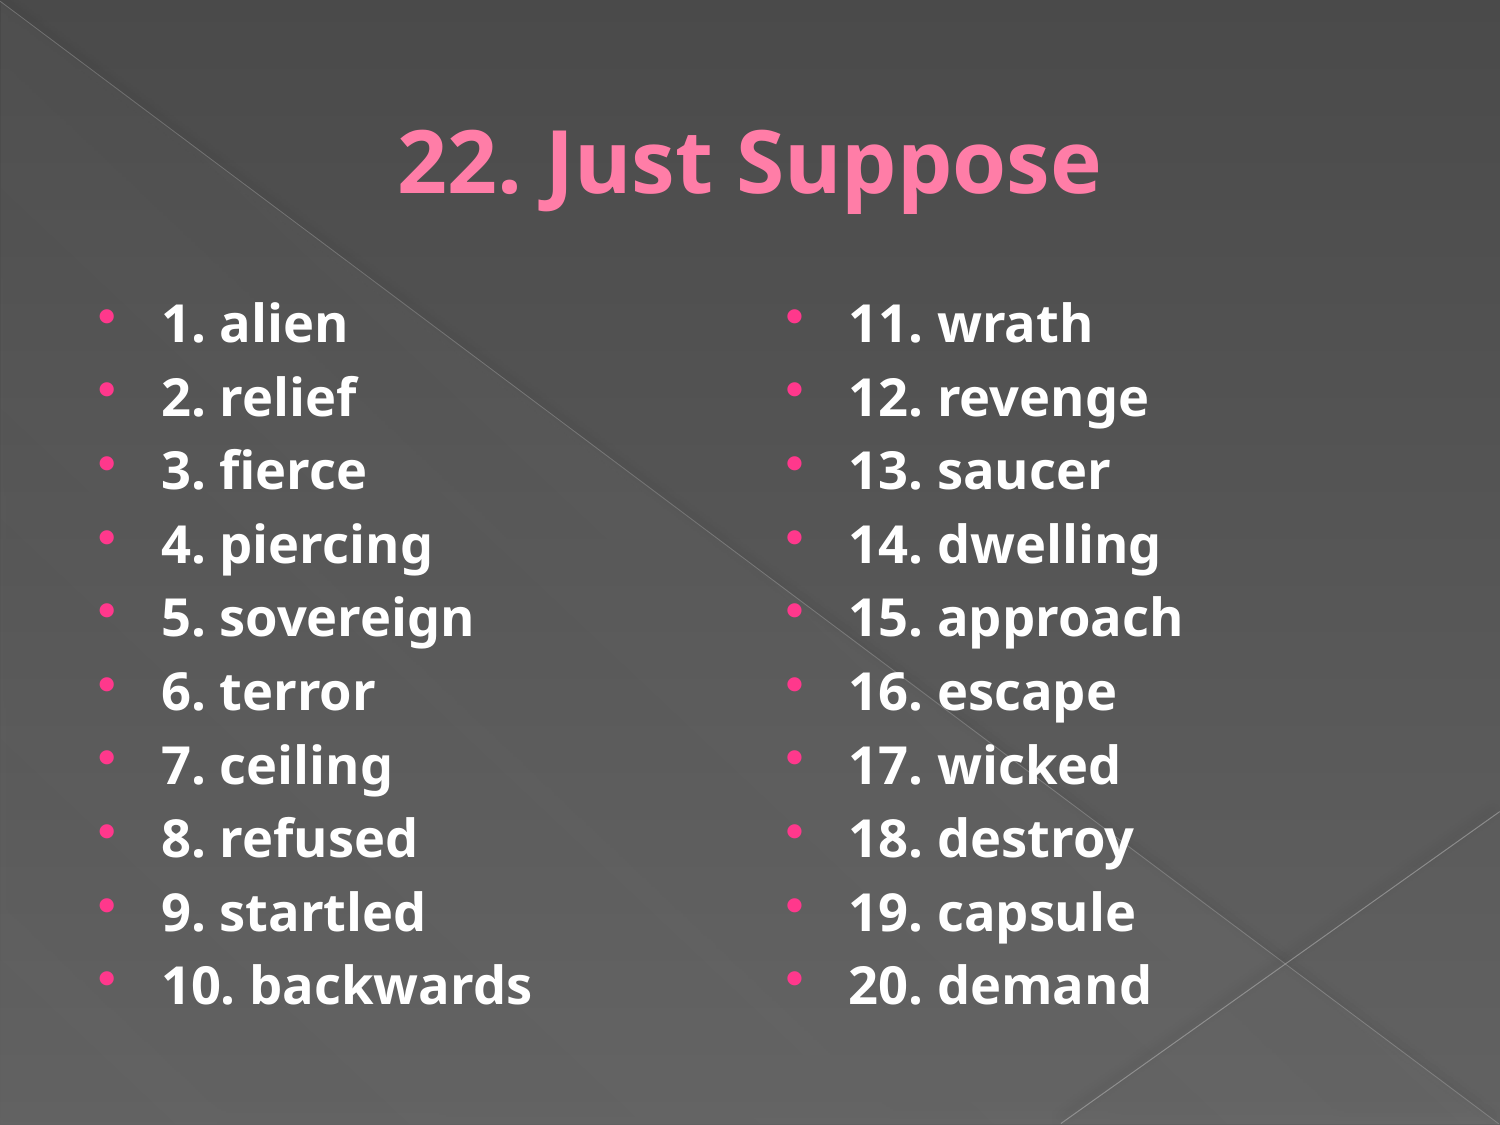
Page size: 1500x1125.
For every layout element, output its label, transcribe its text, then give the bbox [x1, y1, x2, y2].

list 1. alien 2. relief 3. fierce 4. piercing 5. sovereign 6. terror 7. ceiling 8. refused 9. startled 10. backwards [75, 282, 738, 1025]
list 11. wrath 12. revenge 13. saucer 14. dwelling 15. approach 16. escape 17. wicked 18. destroy 19. capsule 20. demand [762, 282, 1425, 1025]
title 22. Just Suppose [75, 43, 1425, 274]
